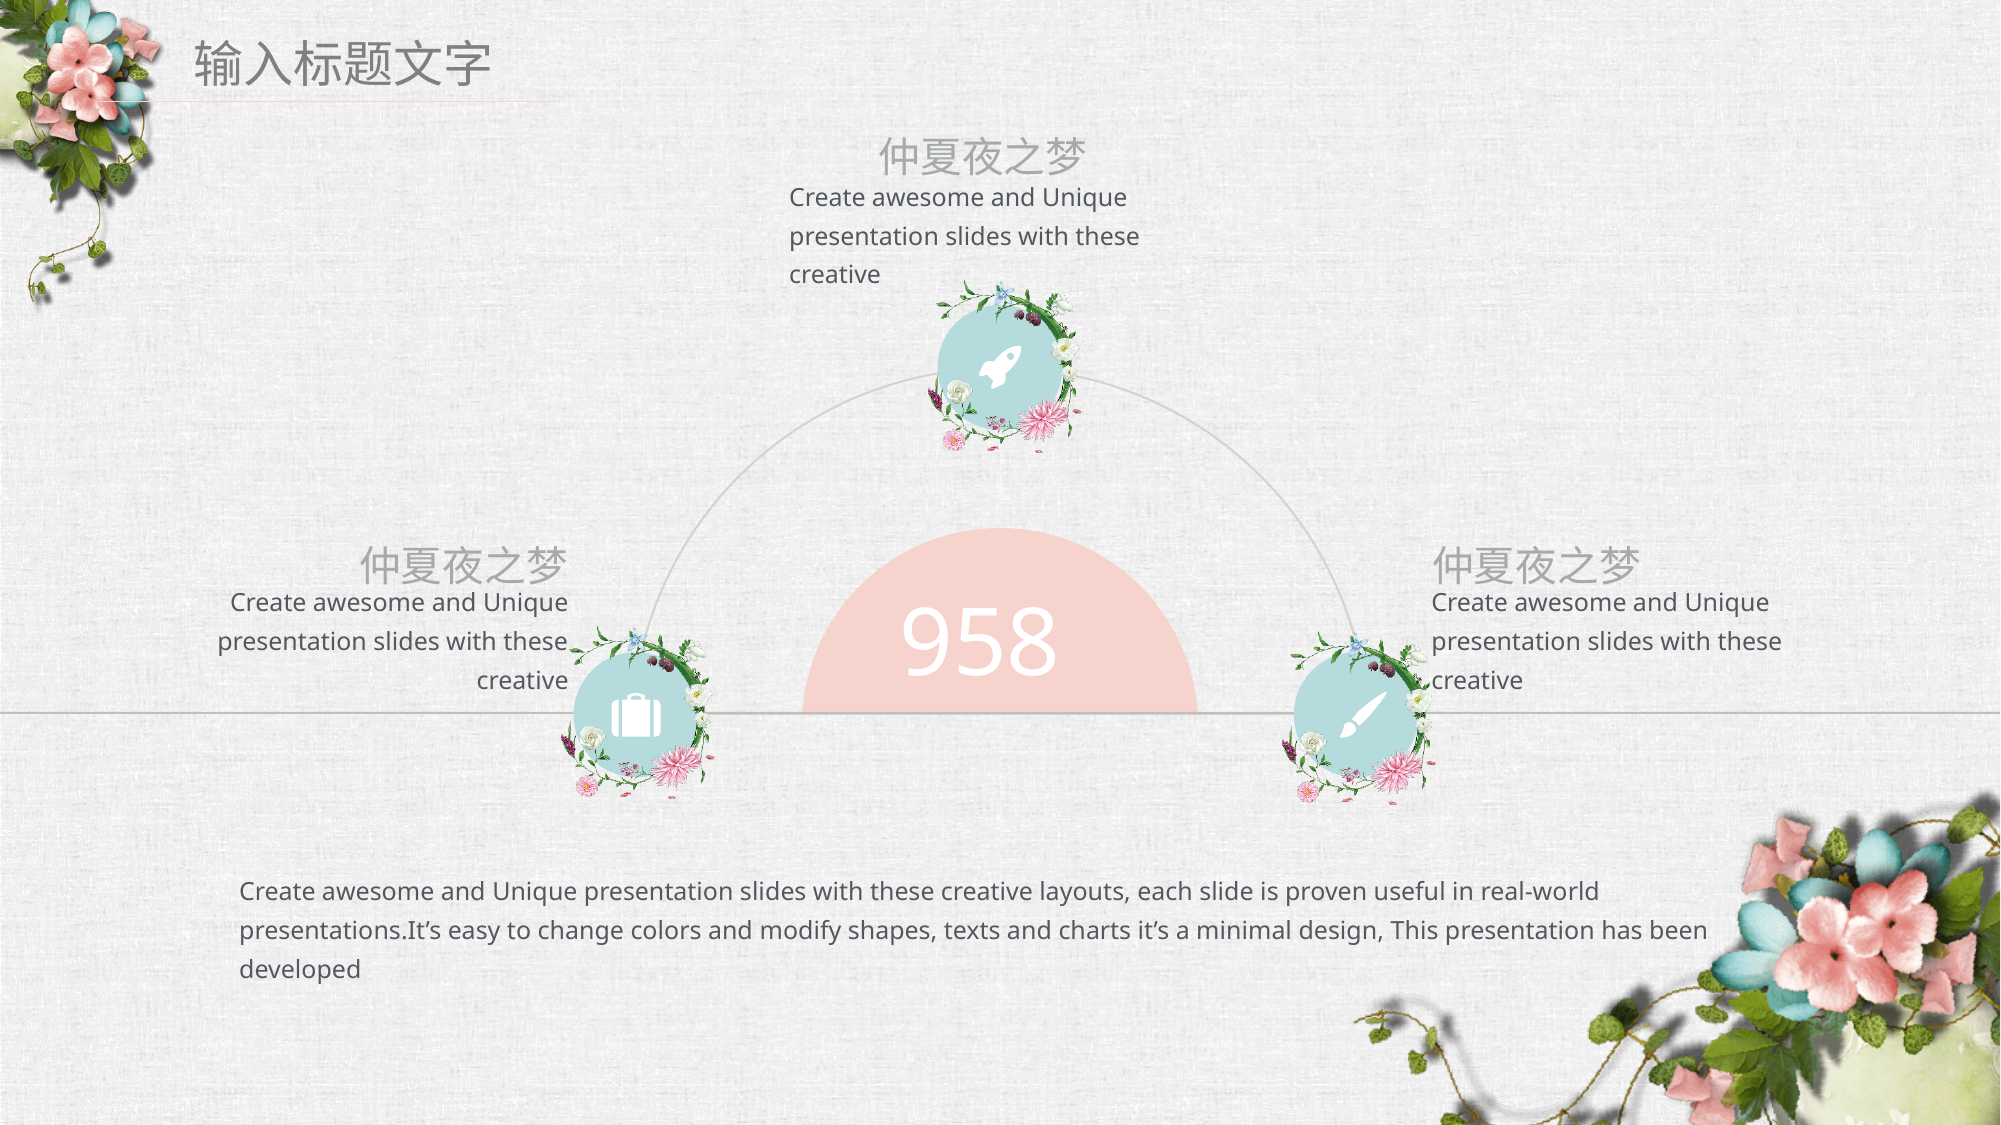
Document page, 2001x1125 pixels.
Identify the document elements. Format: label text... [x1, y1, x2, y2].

text_box Create awesome and Unique presentation slides with these creative [784, 168, 1216, 294]
text_box 仲夏夜之梦 [354, 535, 573, 595]
text_box [657, 377, 1345, 712]
text_box Create awesome and Unique presentation slides with these creative [142, 573, 573, 699]
text_box 958 [895, 577, 1065, 698]
text_box 仲夏夜之梦 [1427, 535, 1646, 595]
picture [0, 0, 2001, 1125]
text_box Create awesome and Unique presentation slides with these creative layouts, each slide is proven useful in real-world presentations.It’s easy to change colors and modify shapes, texts and charts it’s a minimal design, This presentation has been developed [234, 862, 1765, 988]
text_box 仲夏夜之梦 [874, 126, 1092, 185]
text_box 输入标题文字 [178, 25, 555, 101]
text_box Create awesome and Unique presentation slides with these creative [1427, 573, 1858, 699]
